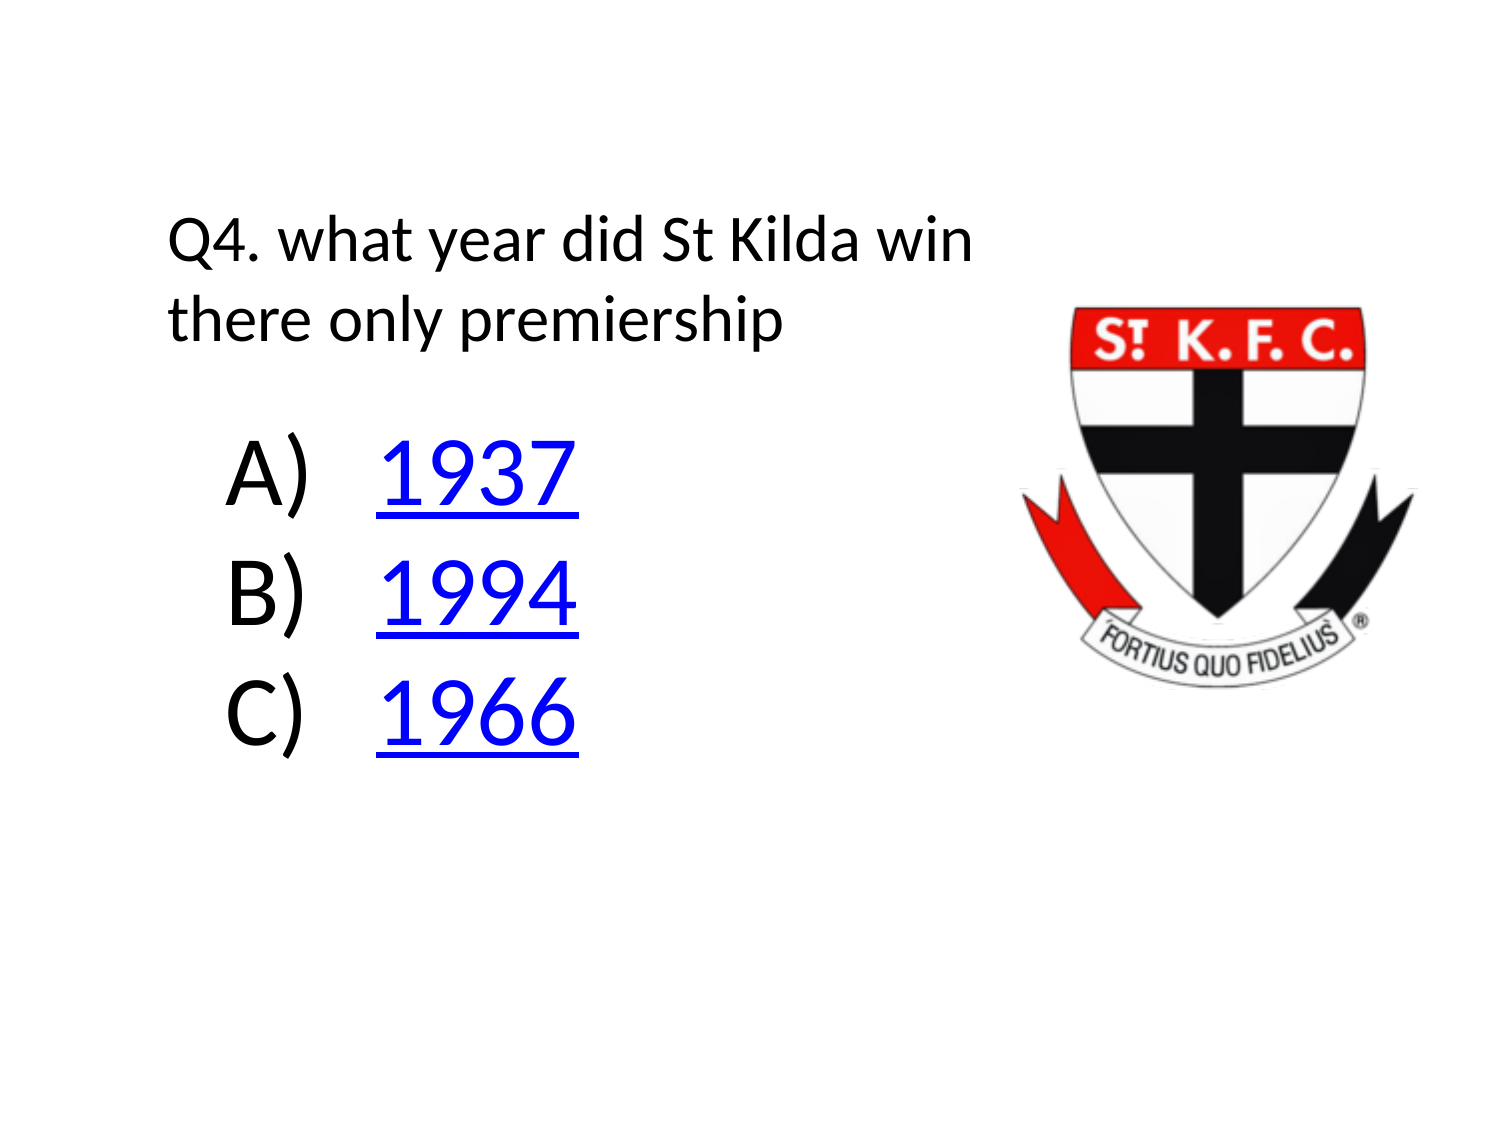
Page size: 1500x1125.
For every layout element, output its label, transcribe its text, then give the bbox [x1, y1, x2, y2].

picture [1019, 304, 1419, 692]
text_box 1937 1994 1966 [210, 398, 1078, 773]
text_box Q4. what year did St Kilda win there only premiership [152, 187, 1055, 363]
